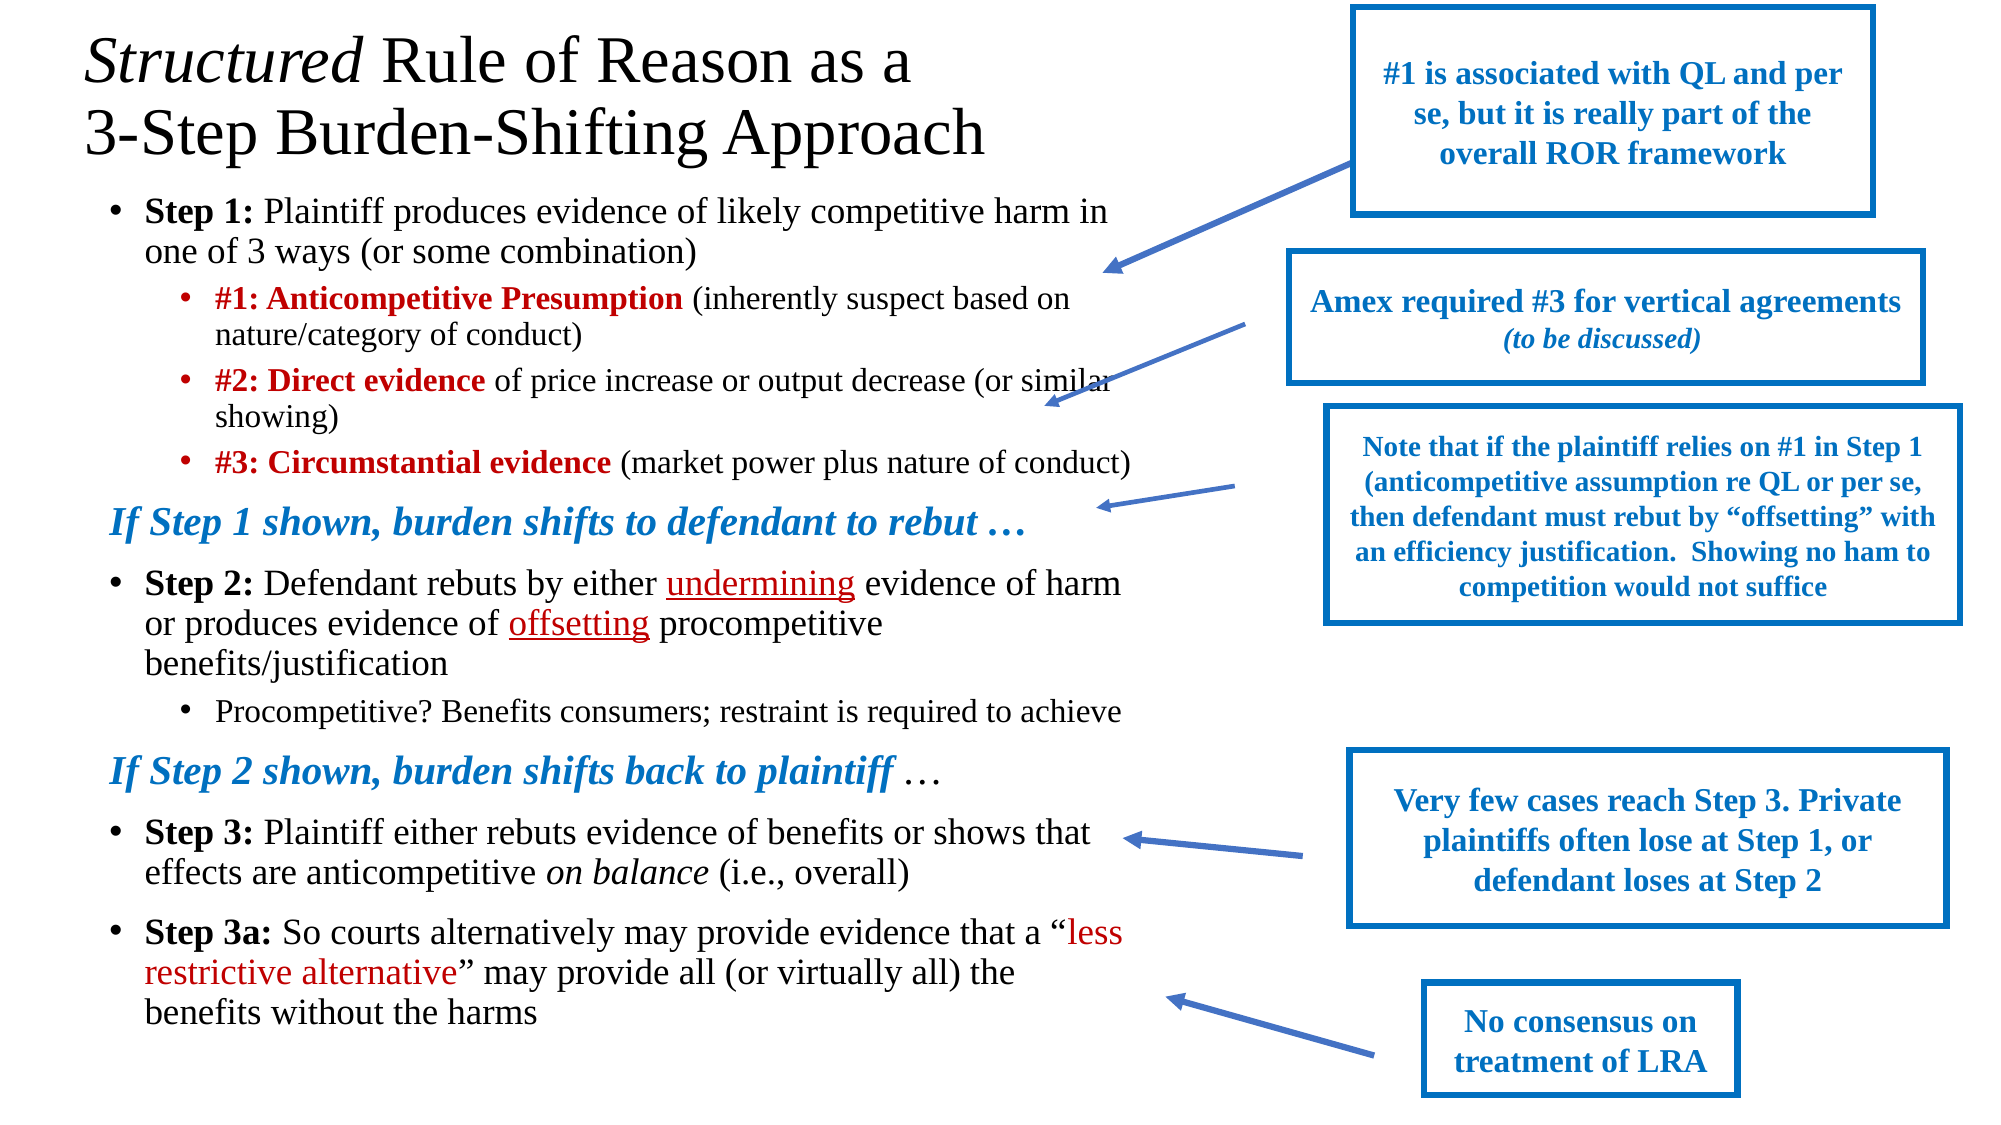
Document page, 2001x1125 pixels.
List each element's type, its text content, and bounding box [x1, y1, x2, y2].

title Structured Rule of Reason as a 3-Step Burden-Shifting Approach [69, 0, 2000, 206]
text_box #1 is associated with QL and per se, but it is really part of the overall ROR framework [1352, 6, 1874, 216]
text_box Note that if the plaintiff relies on #1 in Step 1 (anticompetitive assumption re QL or per se, then defendant must rebut by “offsetting” with an efficiency justification. Showing no ham to competition would not suffice [1325, 405, 1961, 624]
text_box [1044, 323, 1246, 406]
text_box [1102, 156, 1367, 273]
text_box No consensus on treatment of LRA [1423, 982, 1739, 1096]
text_box Amex required #3 for vertical agreements (to be discussed) [1288, 250, 1924, 384]
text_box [1165, 996, 1375, 1056]
list Step 1: Plaintiff produces evidence of likely competitive harm in one of 3 ways (or some combination) #1: Anticompetitive Presumption (inherently suspect based on nature/category of conduct) #2: Direct evidence of price increase or output decrease (or similar showing) #3: Circumstantial evidence (market power plus nature of conduct) If Step 1 shown, burden shifts to defendant to rebut … Step 2: Defendant rebuts by either undermining evidence of harm or produces evidence of offsetting procompetitive benefits/justification Procompetitive? Benefits consumers; restraint is required to achieve If Step 2 shown, burden shifts back to plaintiff … Step 3: Plaintiff either rebuts evidence of benefits or shows that effects are anticompetitive on balance (i.e., overall) Step 3a: So courts alternatively may provide evidence that a “less restrictive alternative” may provide all (or virtually all) the benefits without the harms [94, 184, 1154, 1095]
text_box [1122, 838, 1303, 857]
text_box Very few cases reach Step 3. Private plaintiffs often lose at Step 1, or defendant loses at Step 2 [1348, 749, 1948, 927]
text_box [1096, 485, 1235, 508]
